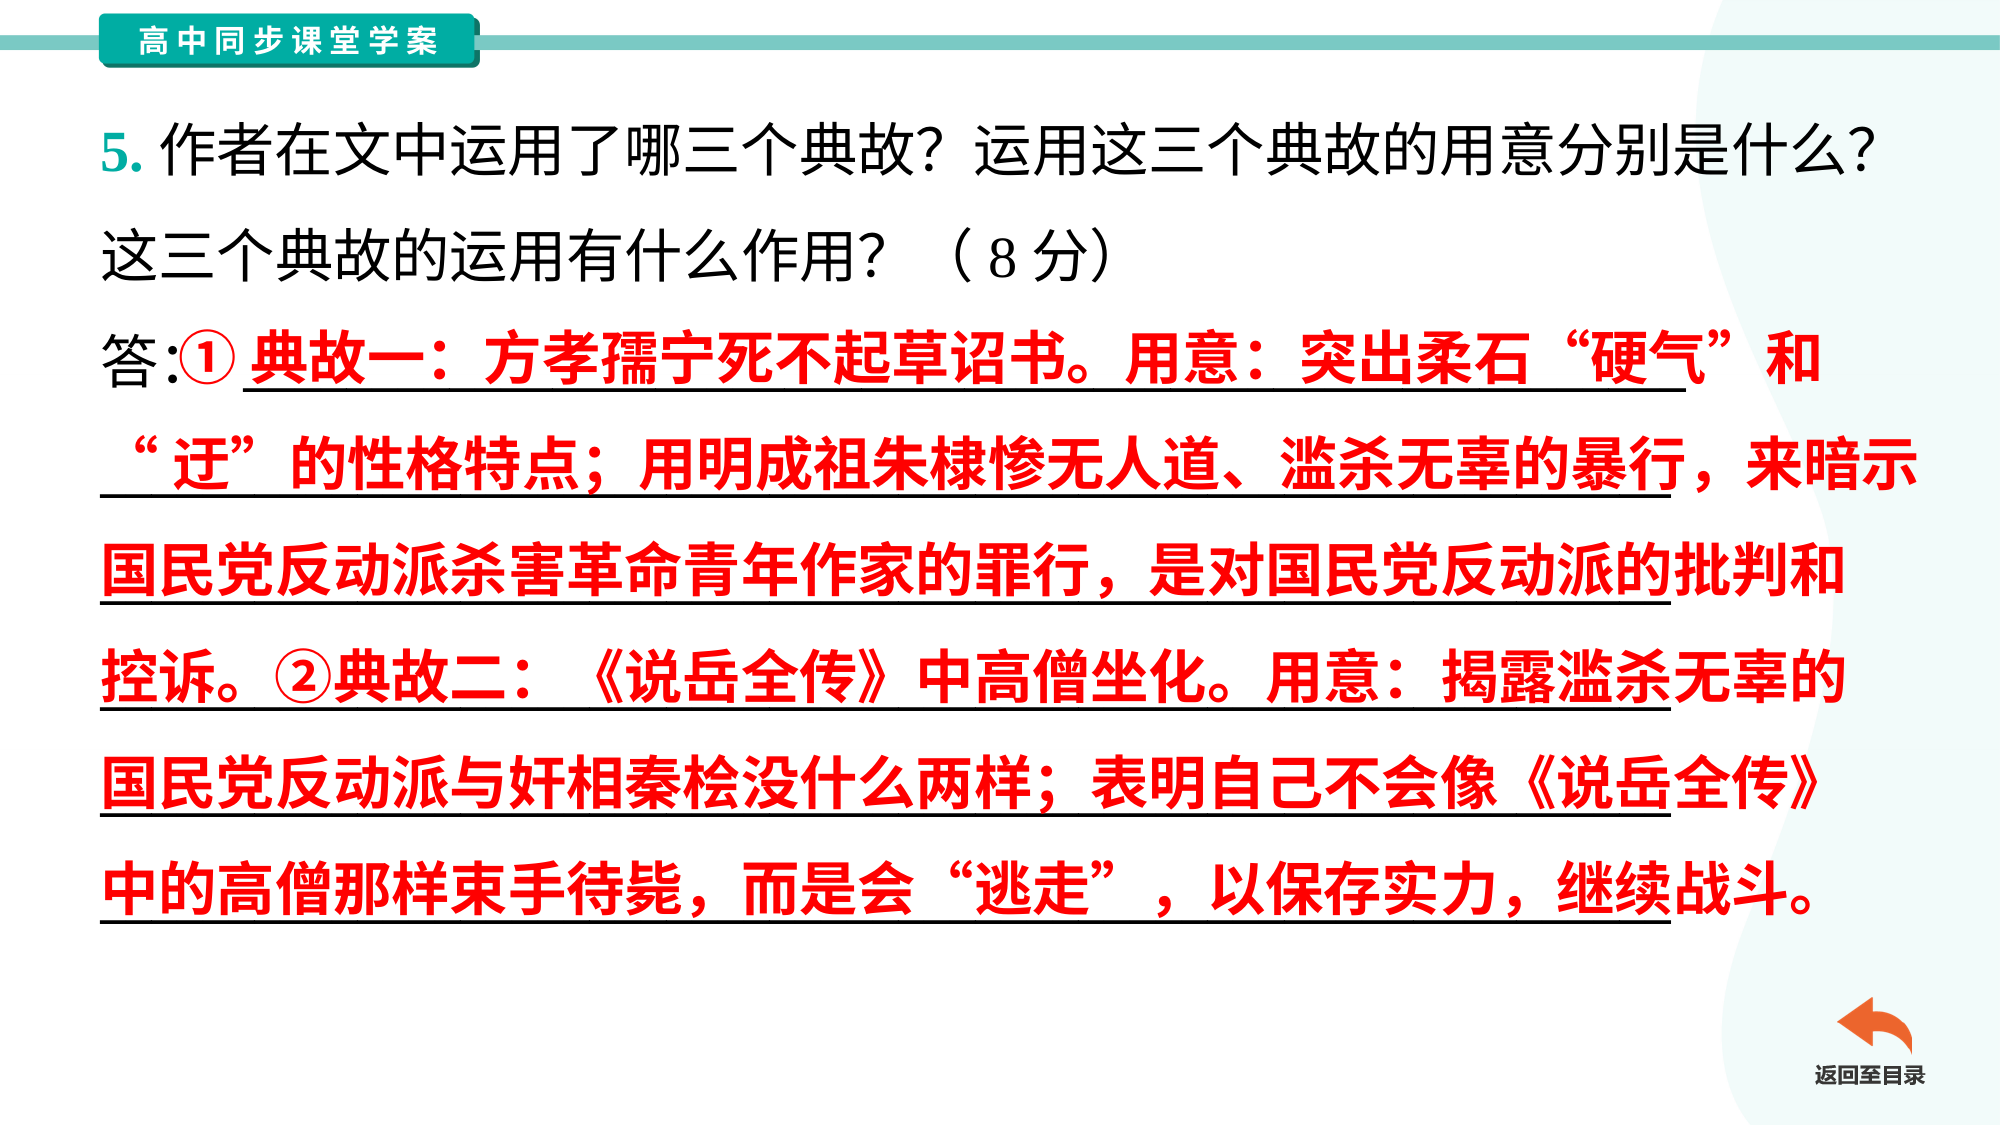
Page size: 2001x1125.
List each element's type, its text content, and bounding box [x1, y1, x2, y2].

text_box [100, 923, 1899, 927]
text_box ①典故一：方孝孺宁死不起草诏书。用意：突出柔石“硬气”和 “迂”的性格特点；用明成祖朱棣惨无人道、滥杀无辜的暴行，来暗示 国民党反动派杀害革命青年作家的罪行，是对国民党反动派的批判和 控诉。②典故二：《说岳全传》中高僧坐化。用意：揭露滥杀无辜的 国民党反动派与奸相秦桧没什么两样；表明自己不会像《说岳全传》 中的高僧那样束手待毙，而是会“逃走”，以保存实力，继续战斗。 [100, 284, 1899, 923]
picture [0, 0, 2000, 1125]
text_box 5.作者在文中运用了哪三个典故？运用这三个典故的用意分别是什么？ 这三个典故的运用有什么作用？（8分） 答： ________________________________________________________ _____________________________________________________________ _____________________________________________________________ _____________________________________________________________ _____________________________________________________________ _____________________________________________________________ [100, 76, 1899, 284]
